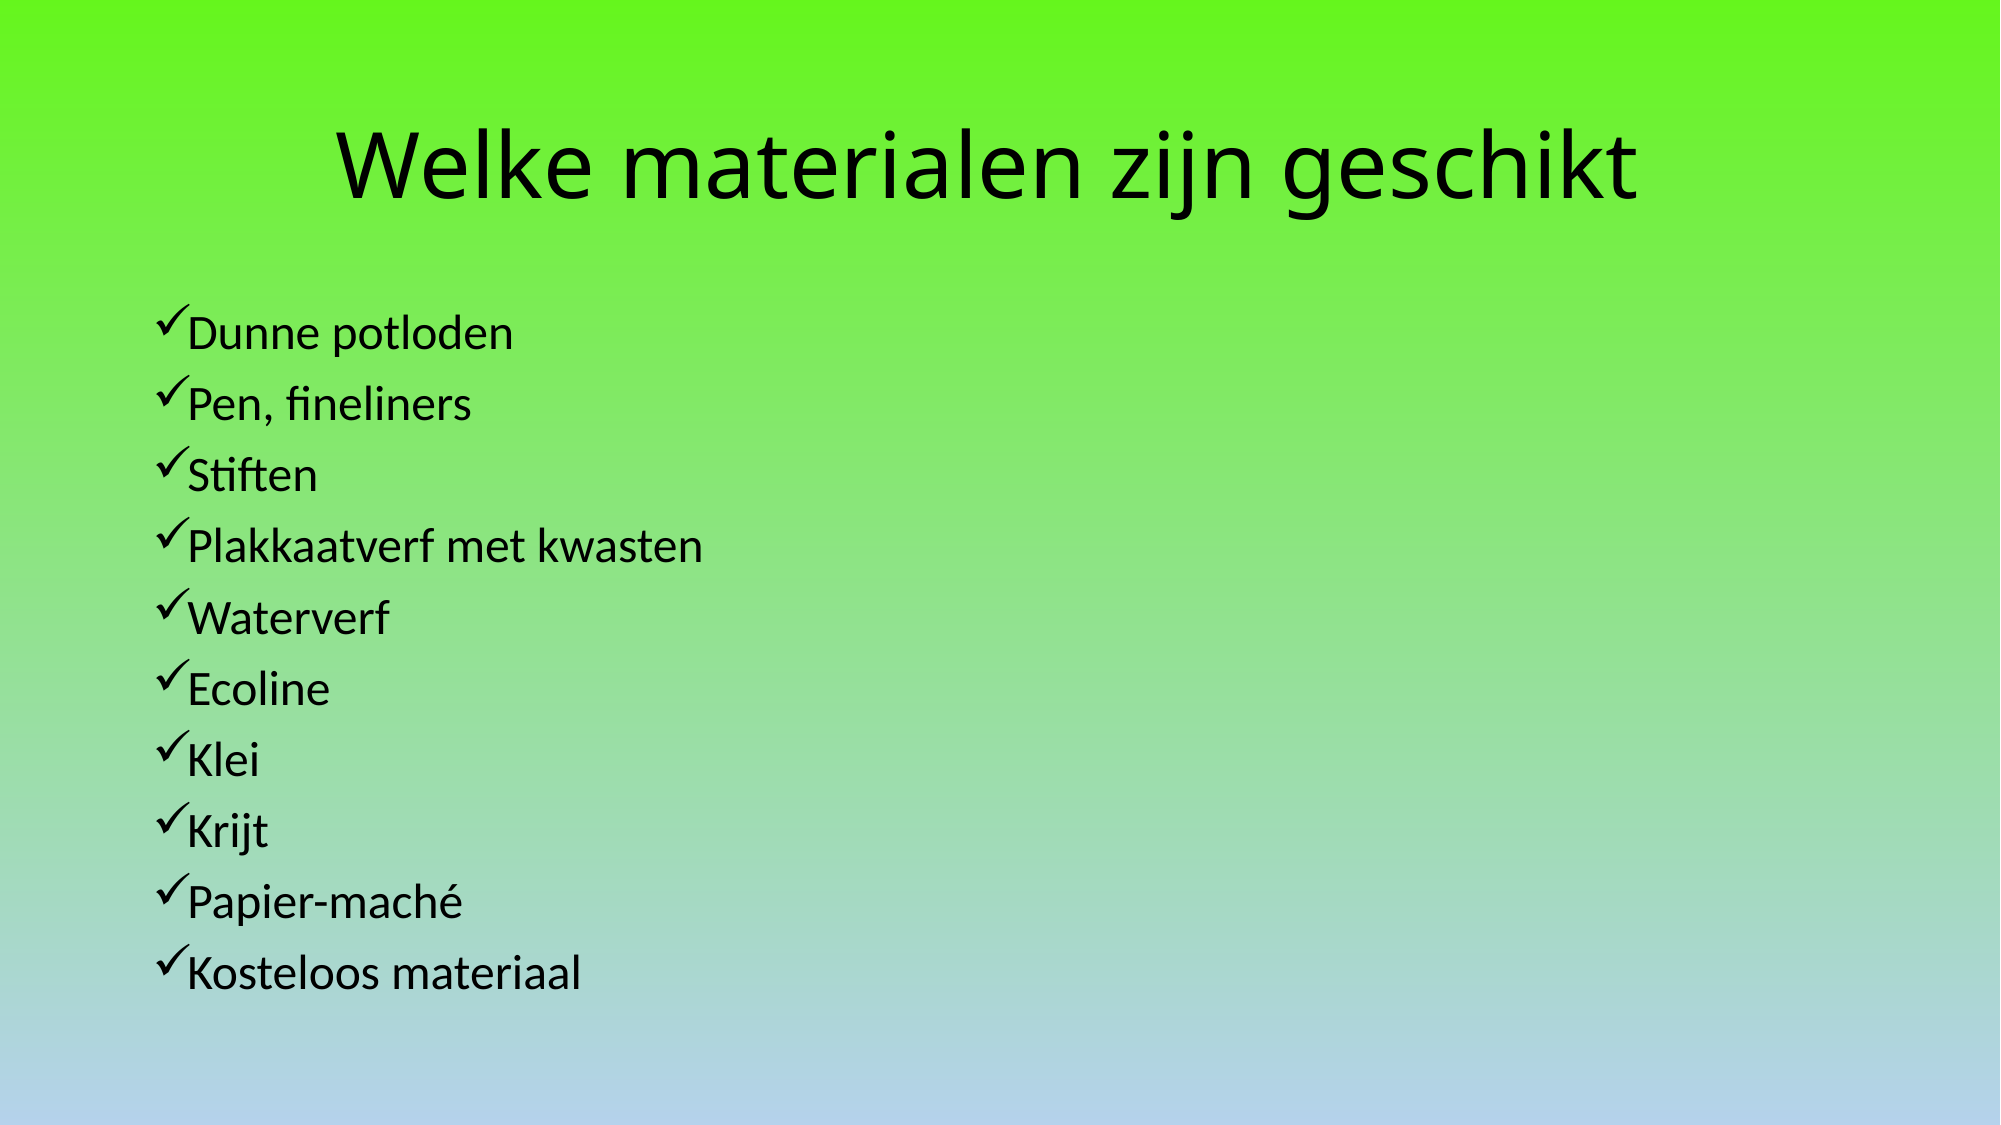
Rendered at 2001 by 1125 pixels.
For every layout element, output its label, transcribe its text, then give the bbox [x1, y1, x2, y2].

title Welke materialen zijn geschikt [137, 59, 1863, 278]
list Dunne potloden Pen, fineliners Stiften Plakkaatverf met kwasten Waterverf Ecoline Klei Krijt Papier-maché Kosteloos materiaal [137, 299, 1863, 1014]
